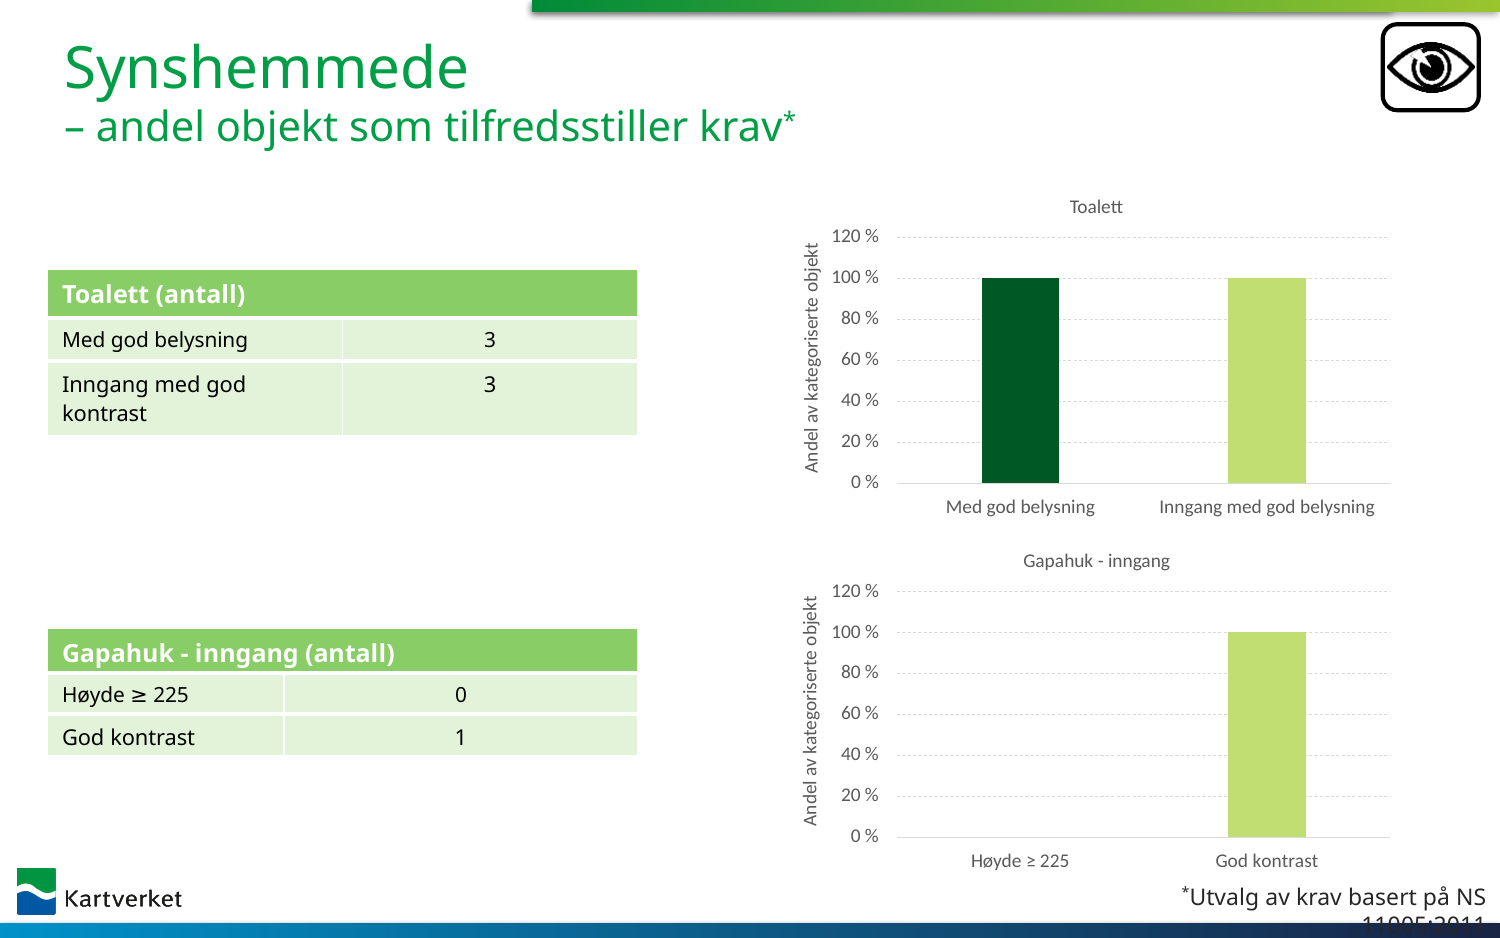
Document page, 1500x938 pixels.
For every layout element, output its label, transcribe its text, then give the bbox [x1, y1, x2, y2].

table_cell 3 [343, 320, 637, 359]
table_cell 3 [343, 363, 637, 435]
table_cell Høyde ≥ 225 [48, 675, 283, 712]
table_cell 1 [285, 716, 637, 755]
picture [791, 541, 1402, 880]
table_cell God kontrast [48, 716, 283, 755]
table_cell 0 [285, 675, 637, 712]
text_box Synshemmede – andel objekt som tilfredsstiller krav* [49, 24, 1431, 158]
table_cell Inngang med god kontrast [48, 363, 342, 435]
text_box *Utvalg av krav basert på NS 11005:2011 [1068, 873, 1500, 938]
table_header Gapahuk - inngang (antall) [48, 629, 637, 671]
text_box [1382, 24, 1480, 111]
table_cell Med god belysning [48, 320, 342, 359]
picture [791, 187, 1402, 526]
table_header Toalett (antall) [48, 270, 637, 316]
